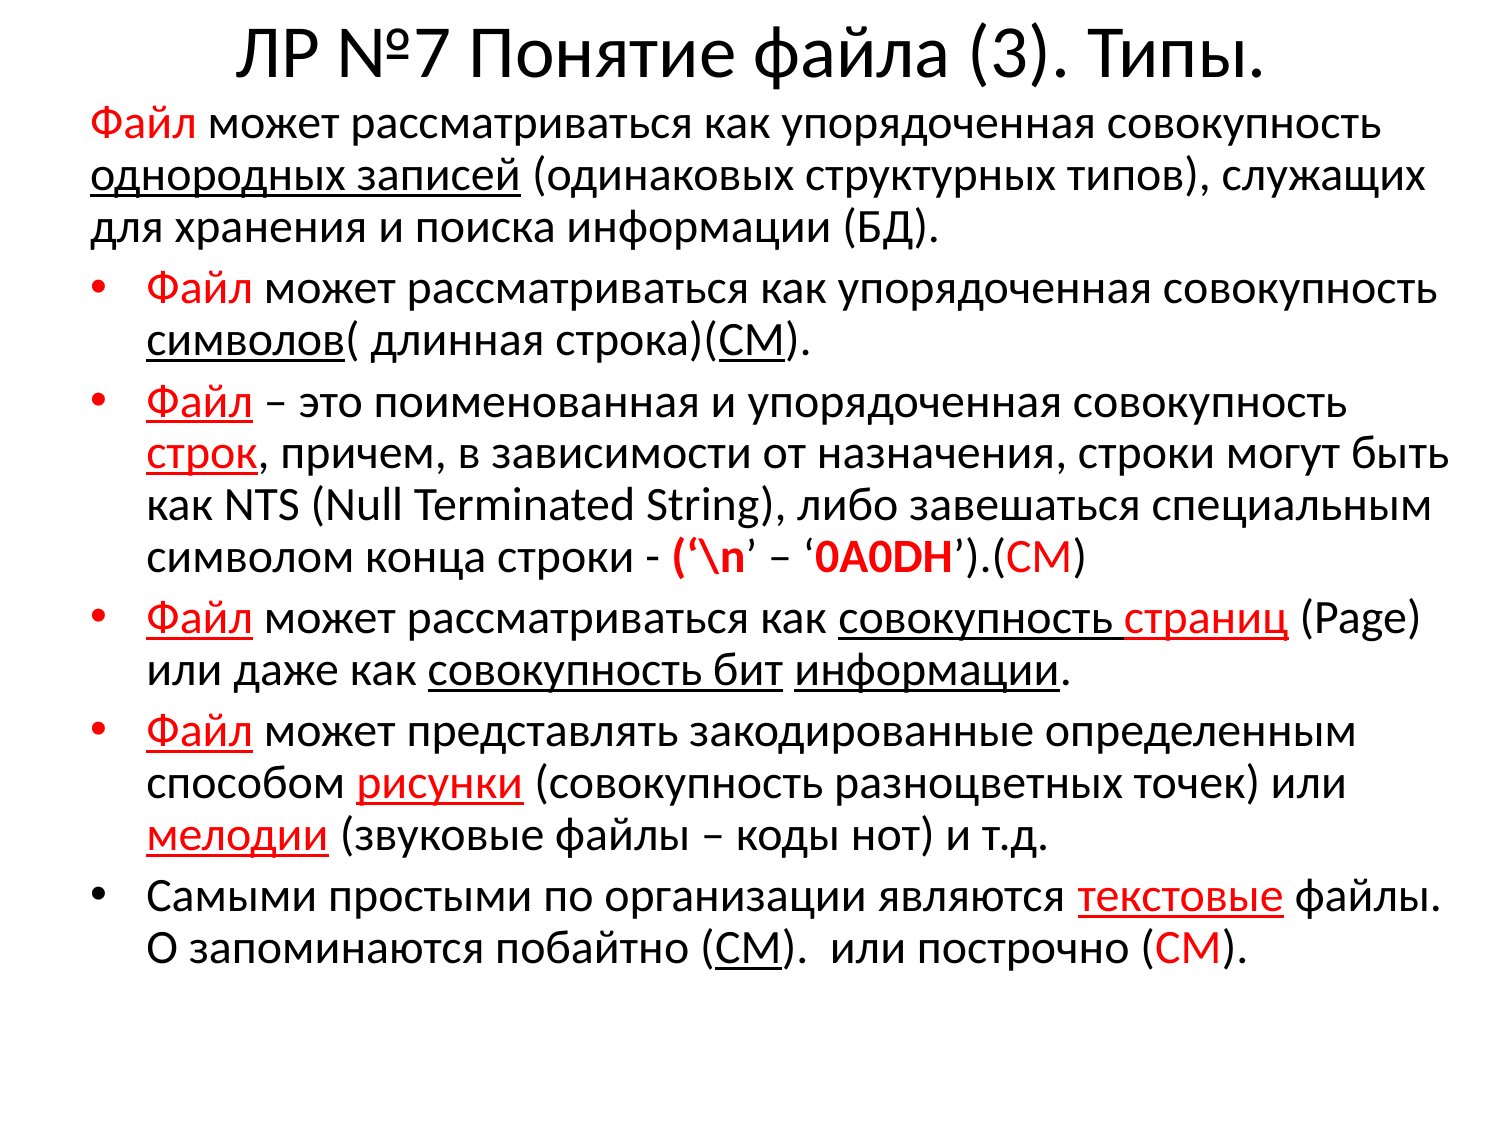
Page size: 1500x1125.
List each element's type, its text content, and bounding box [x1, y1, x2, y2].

title ЛР №7 Понятие файла (3). Типы. [76, 5, 1427, 90]
list Файл может рассматриваться как упорядоченная совокупность однородных записей (одинаковых структурных типов), служащих для хранения и поиска информации (БД). Файл может рассматриваться как упорядоченная совокупность символов( длинная строка)(СМ). Файл – это поименованная и упорядоченная совокупность строк, причем, в зависимости от назначения, строки могут быть как NTS (Null Terminated String), либо завешаться специальным символом конца строки - (‘\n’ – ‘0A0DH’).(СМ) Файл может рассматриваться как совокупность страниц (Page) или даже как совокупность бит информации. Файл может представлять закодированные определенным способом рисунки (совокупность разноцветных точек) или мелодии (звуковые файлы – коды нот) и т.д. Самыми простыми по организации являются текстовые файлы. О запоминаются побайтно (СМ). или построчно (СМ). [75, 90, 1483, 1024]
